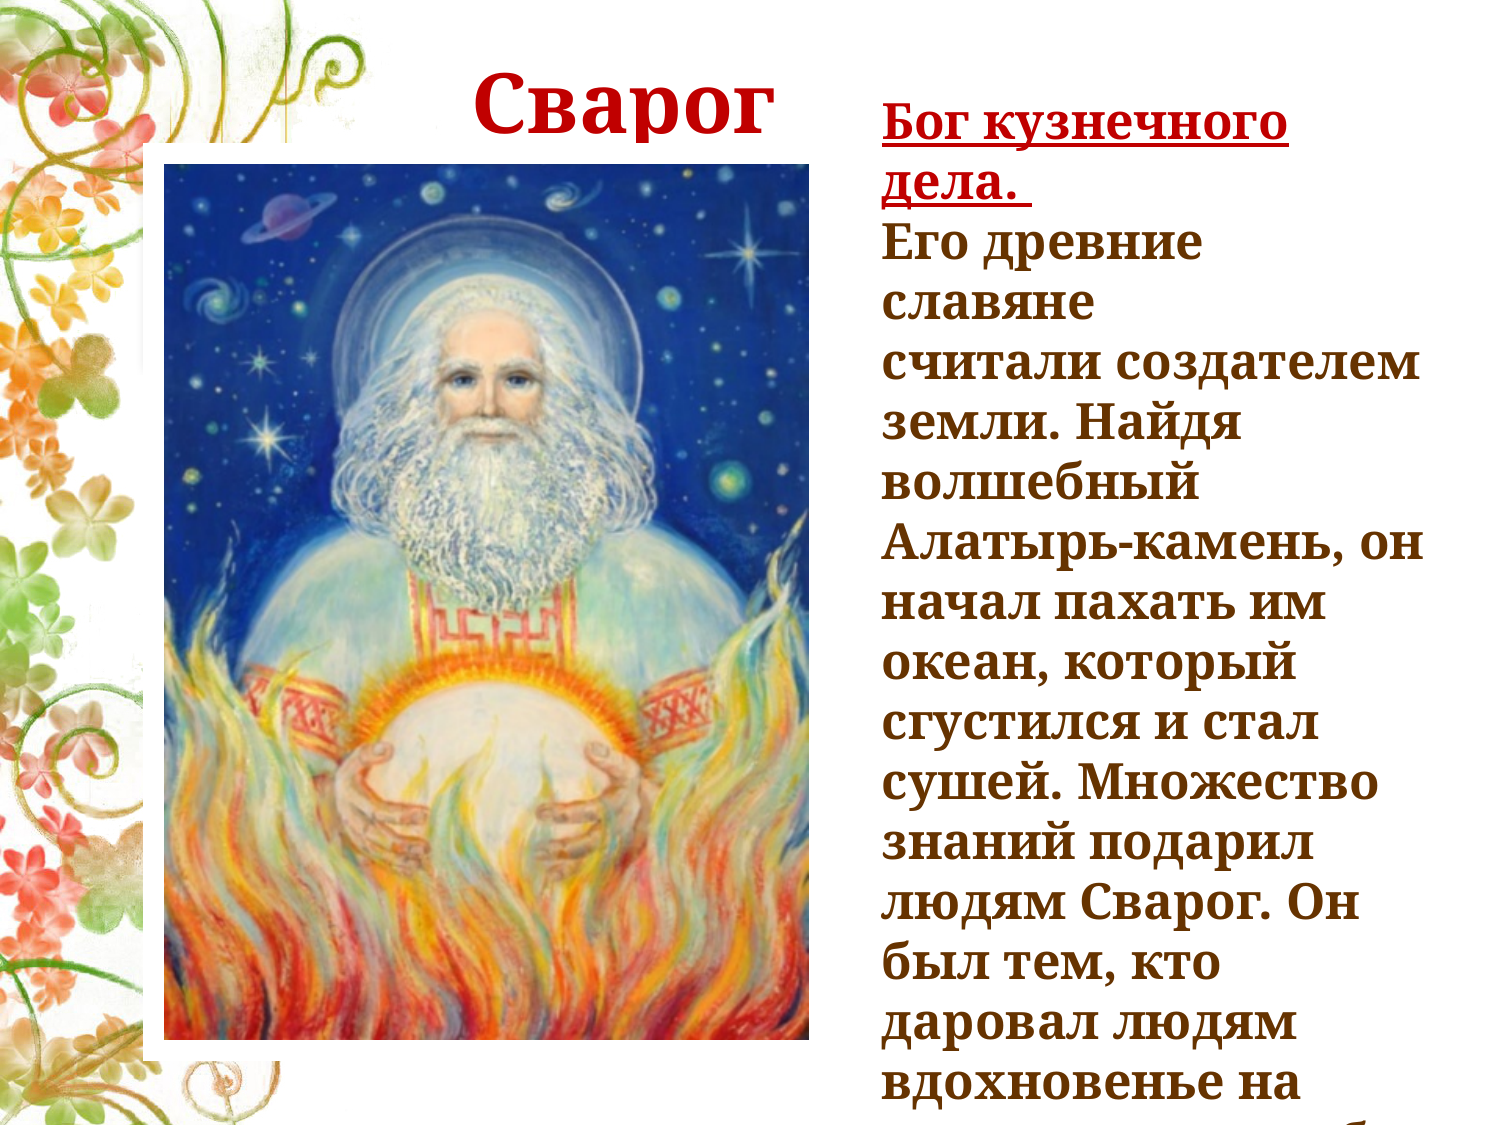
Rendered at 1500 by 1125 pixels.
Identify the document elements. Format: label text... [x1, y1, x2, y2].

title Сварог [257, 34, 1032, 167]
picture [0, 0, 1500, 1125]
text_box Бог кузнечного дела. Его древние славяне считали создателем земли. Найдя волшебный Алатырь-камень, он начал пахать им океан, который сгустился и стал сушей. Множество знаний подарил людям Сварог. Он был тем, кто даровал людям вдохновенье на создание чего-либо. [867, 81, 1442, 1125]
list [163, 163, 809, 1041]
